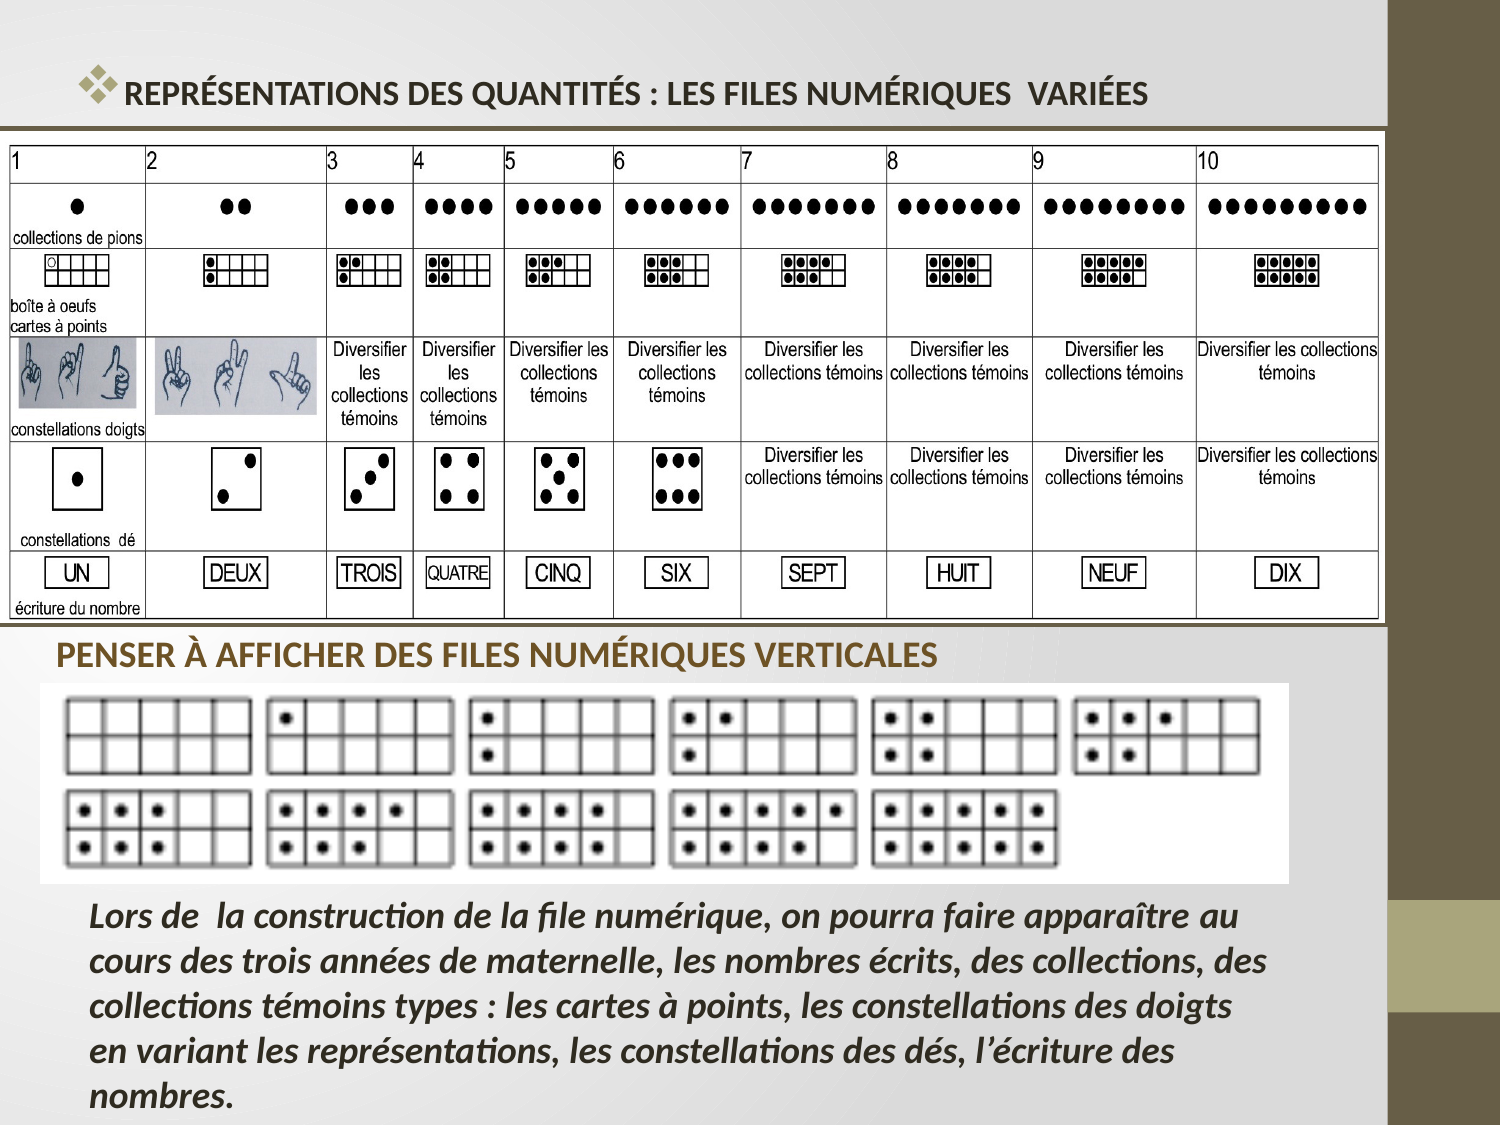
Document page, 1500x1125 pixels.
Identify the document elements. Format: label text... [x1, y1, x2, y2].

text_box Lors de la construction de la file numérique, on pourra faire apparaître au cours des trois années de maternelle, les nombres écrits, des collections, des collections témoins types : les cartes à points, les constellations des doigts en variant les représentations, les constellations des dés, l’écriture des nombres. [74, 891, 1289, 1125]
text_box PENSER À AFFICHER DES FILES NUMÉRIQUES VERTICALES [41, 630, 954, 678]
list REPRÉSENTATIONS DES QUANTITÉS : LES FILES NUMÉRIQUES VARIÉES [40, 67, 1385, 123]
picture [0, 129, 1386, 624]
picture [39, 683, 1290, 884]
